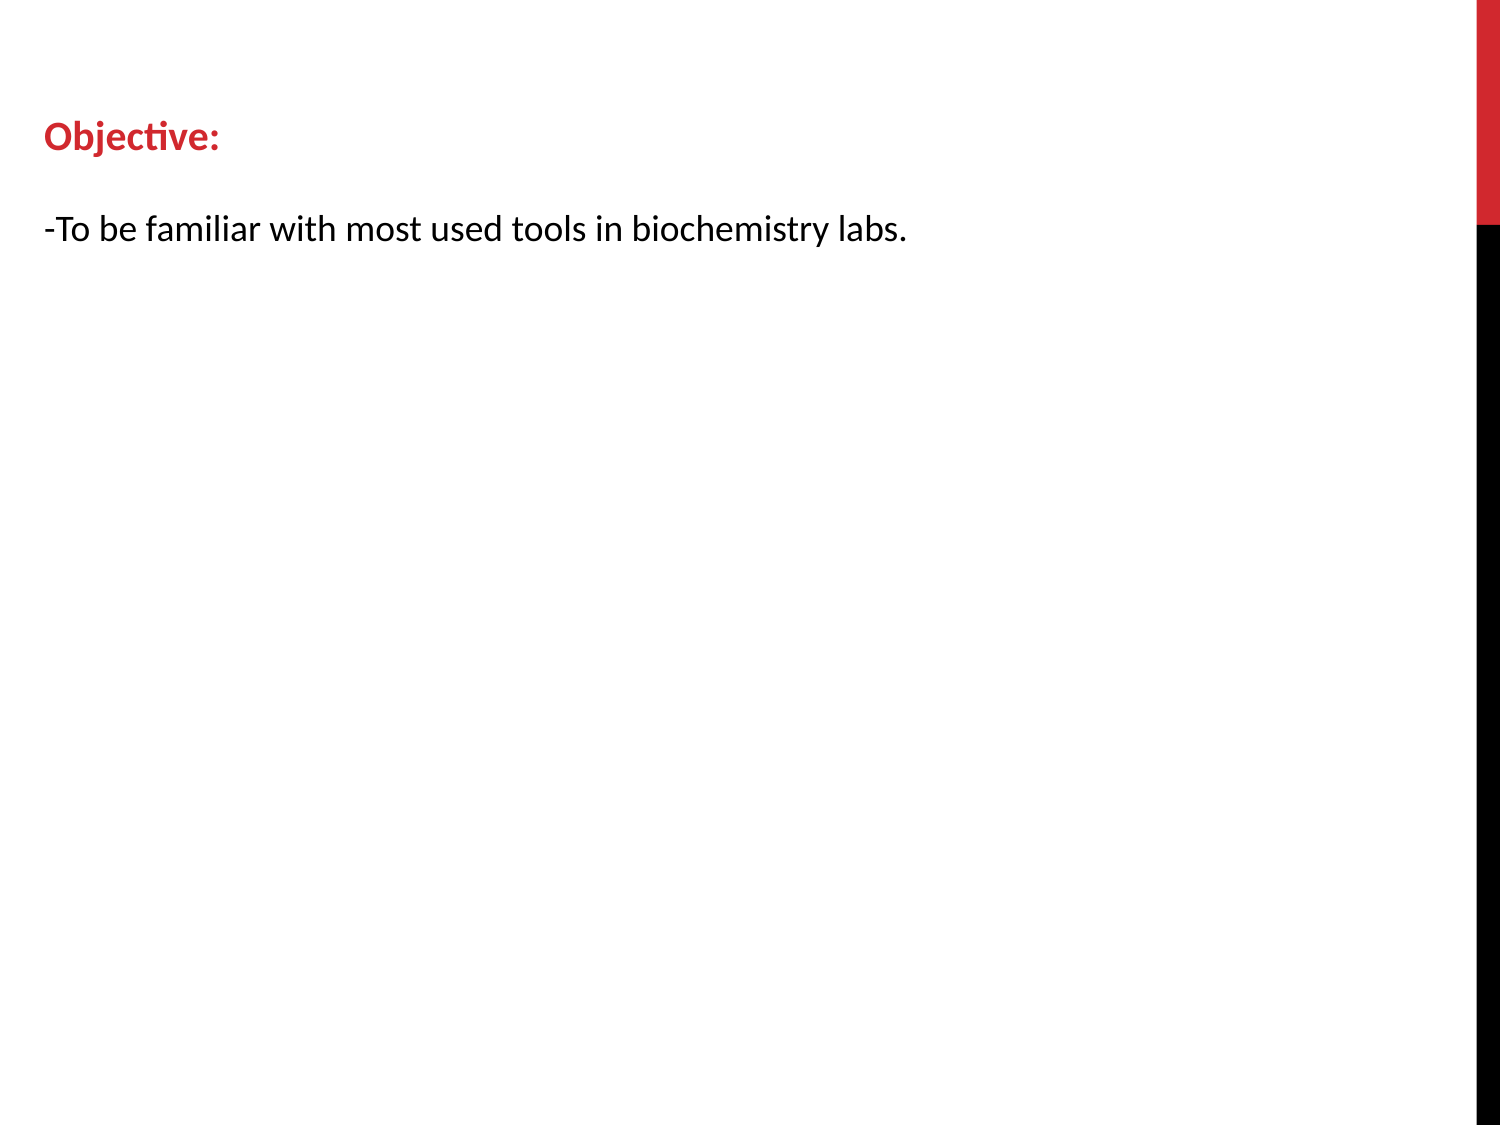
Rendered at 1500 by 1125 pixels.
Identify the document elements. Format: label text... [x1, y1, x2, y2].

text_box Objective: -To be familiar with most used tools in biochemistry labs. [29, 101, 1165, 257]
